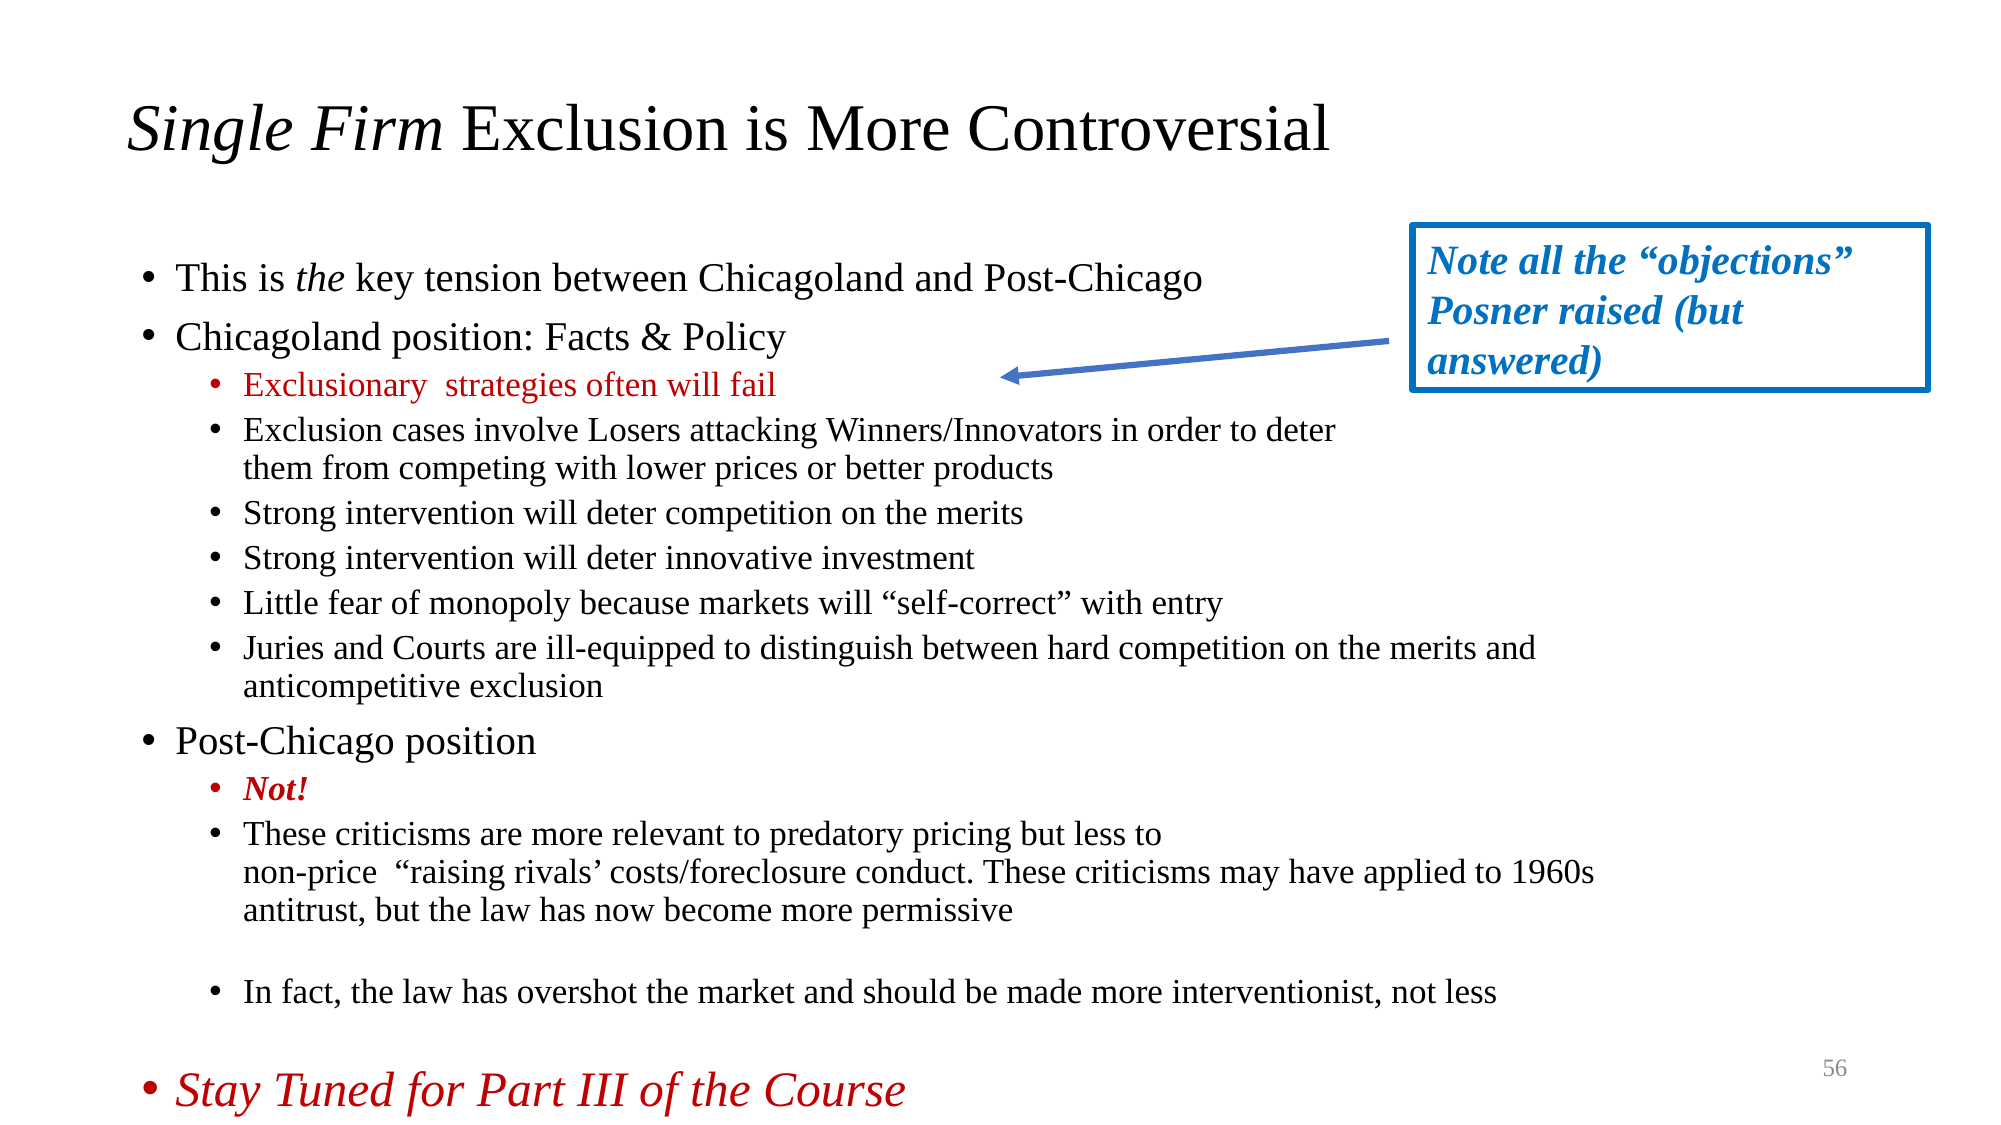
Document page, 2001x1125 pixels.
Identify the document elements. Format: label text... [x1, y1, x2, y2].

text_box Note all the “objections” Posner raised (but answered) [1412, 224, 1929, 390]
slide_number 56 [1412, 1036, 1863, 1097]
list This is the key tension between Chicagoland and Post-Chicago Chicagoland position: Facts & Policy Exclusionary strategies often will fail Exclusion cases involve Losers attacking Winners/Innovators in order to deter them from competing with lower prices or better products Strong intervention will deter competition on the merits Strong intervention will deter innovative investment Little fear of monopoly because markets will “self-correct” with entry Juries and Courts are ill-equipped to distinguish between hard competition on the merits and anticompetitive exclusion Post-Chicago position Not! These criticisms are more relevant to predatory pricing but less to non-price “raising rivals’ costs/foreclosure conduct. These criticisms may have applied to 1960s antitrust, but the law has now become more permissive In fact, the law has overshot the market and should be made more interventionist, not less Stay Tuned for Part III of the Course [126, 249, 1650, 1125]
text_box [999, 340, 1389, 378]
title Single Firm Exclusion is More Controversial [112, 20, 1838, 238]
